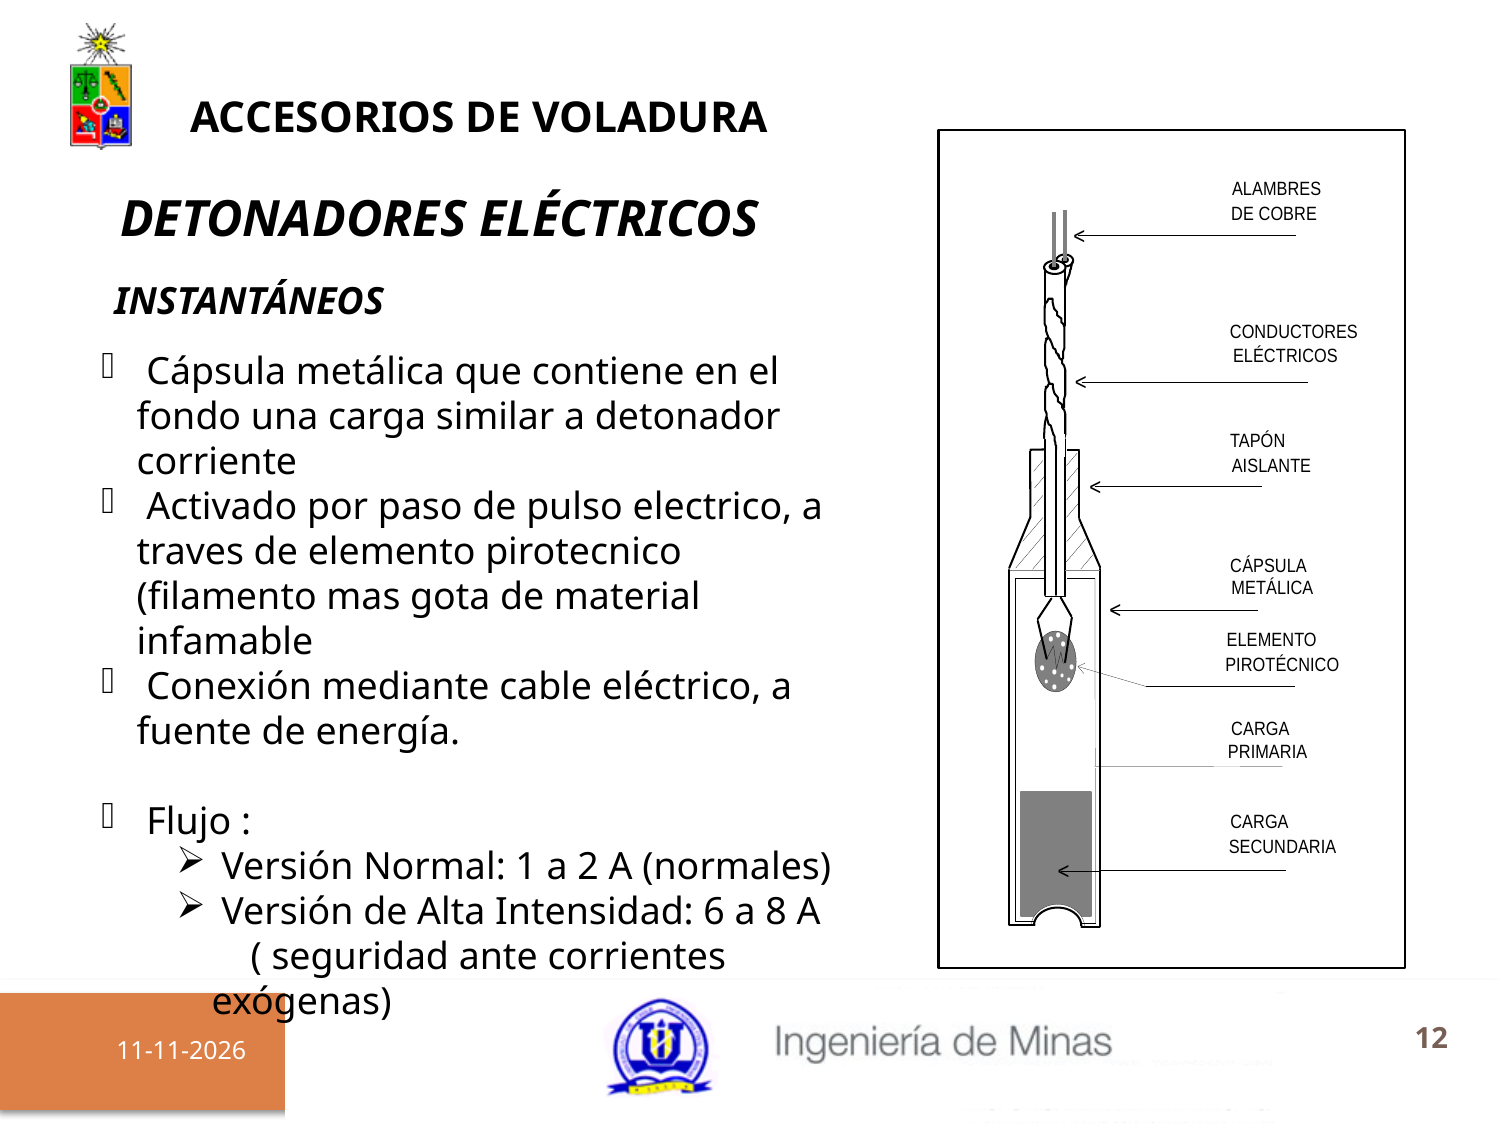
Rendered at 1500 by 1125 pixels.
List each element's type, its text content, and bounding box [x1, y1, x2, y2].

text_box Instantáneos [99, 269, 399, 330]
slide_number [12, 995, 279, 1108]
text_box Detonadores eléctricos [105, 187, 931, 254]
picture [69, 23, 132, 151]
picture [285, 980, 1500, 1125]
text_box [937, 128, 1407, 970]
text_box Accesorios de voladura [175, 81, 1266, 148]
text_box Cápsula metálica que contiene en el fondo una carga similar a detonador corriente Activado por paso de pulso electrico, a traves de elemento pirotecnico (filamento mas gota de material infamable Conexión mediante cable eléctrico, a fuente de energía. Flujo : Versión Normal: 1 a 2 A (normales) Versión de Alta Intensidad: 6 a 8 A ( seguridad ante corrientes exógenas) [46, 339, 868, 1030]
